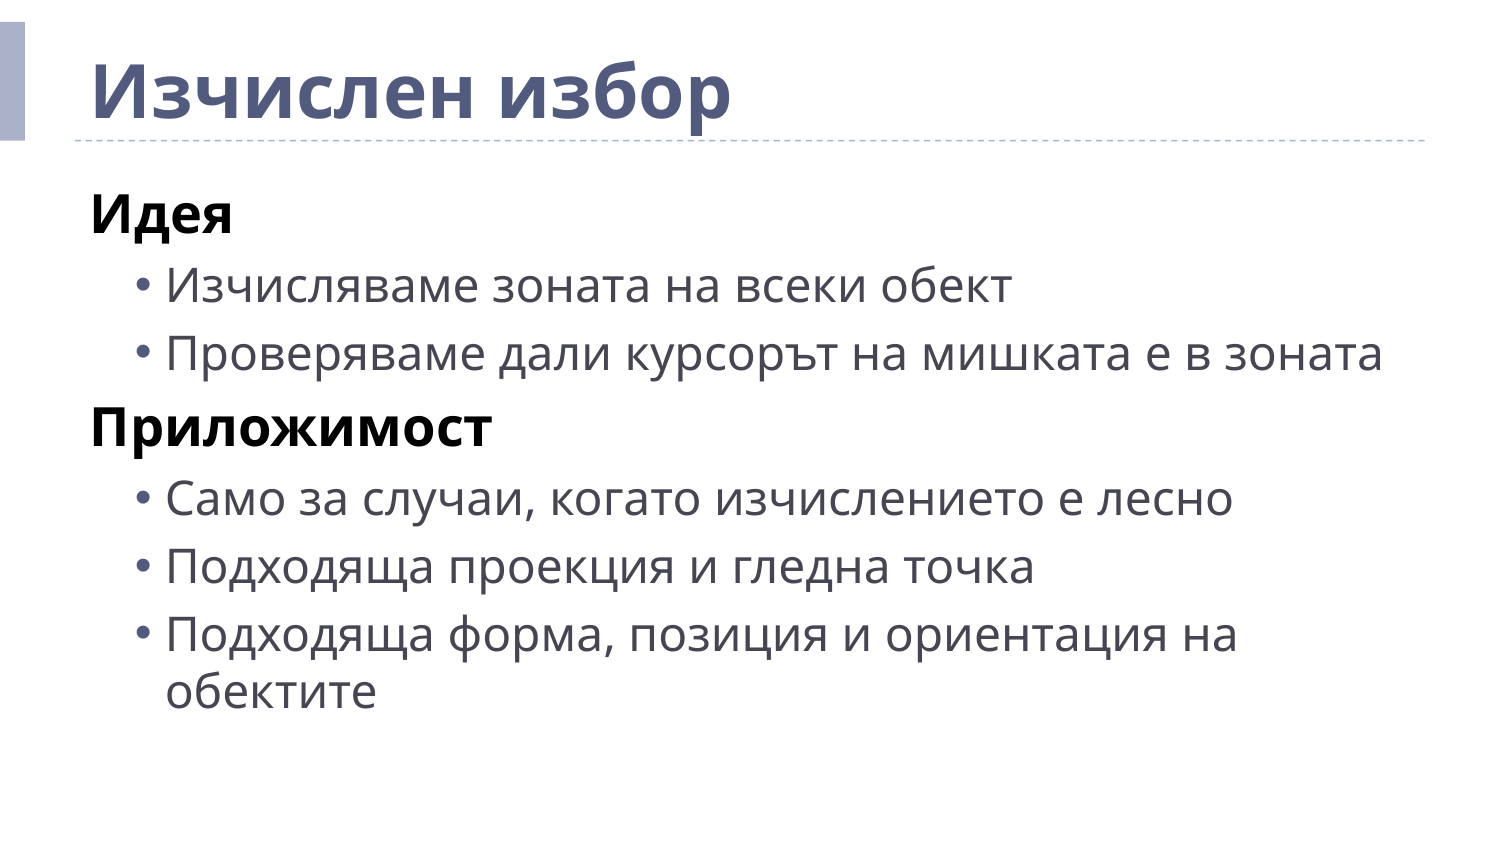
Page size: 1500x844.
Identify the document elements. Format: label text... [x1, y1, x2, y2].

title Изчислен избор [75, 18, 1475, 141]
list Идея Изчисляваме зоната на всеки обект Проверяваме дали курсорът на мишката е в зоната Приложимост Само за случаи, когато изчислението е лесно Подходяща проекция и гледна точка Подходяща форма, позиция и ориентация на обектите [75, 171, 1475, 835]
